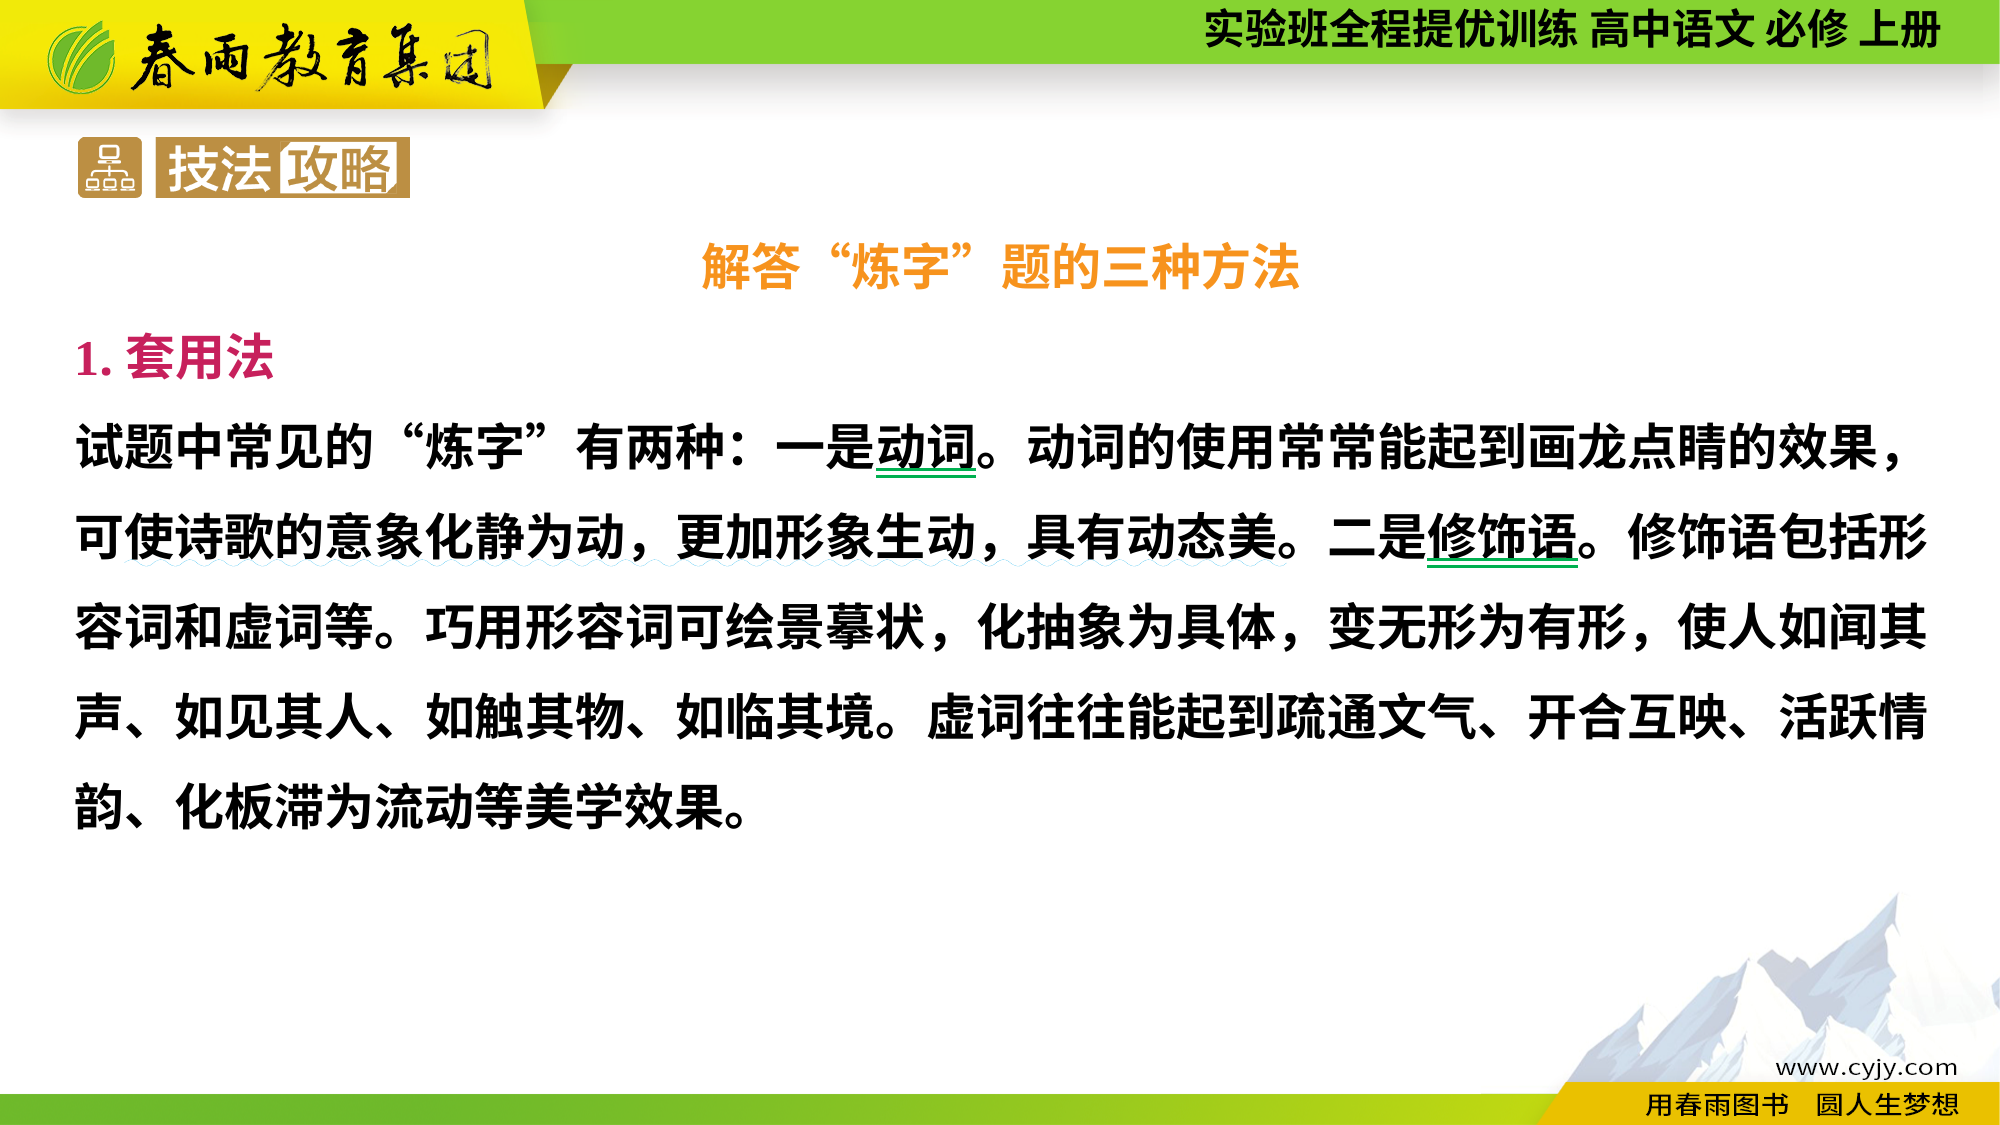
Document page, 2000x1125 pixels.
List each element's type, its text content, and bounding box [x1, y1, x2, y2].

list 解答“炼字”题的三种方法 1.套用法 试题中常见的“炼字”有两种：一是动词。动词的使用常常能起到画龙点睛的效果，可使诗歌的意象化静为动，更加形象生动，具有动态美。二是修饰语。修饰语包括形容词和虚词等。巧用形容词可绘景摹状，化抽象为具体，变无形为有形，使人如闻其声、如见其人、如触其物、如临其境。虚词往往能起到疏通文气、开合互映、活跃情韵、化板滞为流动等美学效果。 [59, 198, 1944, 850]
picture [0, 0, 2000, 1125]
